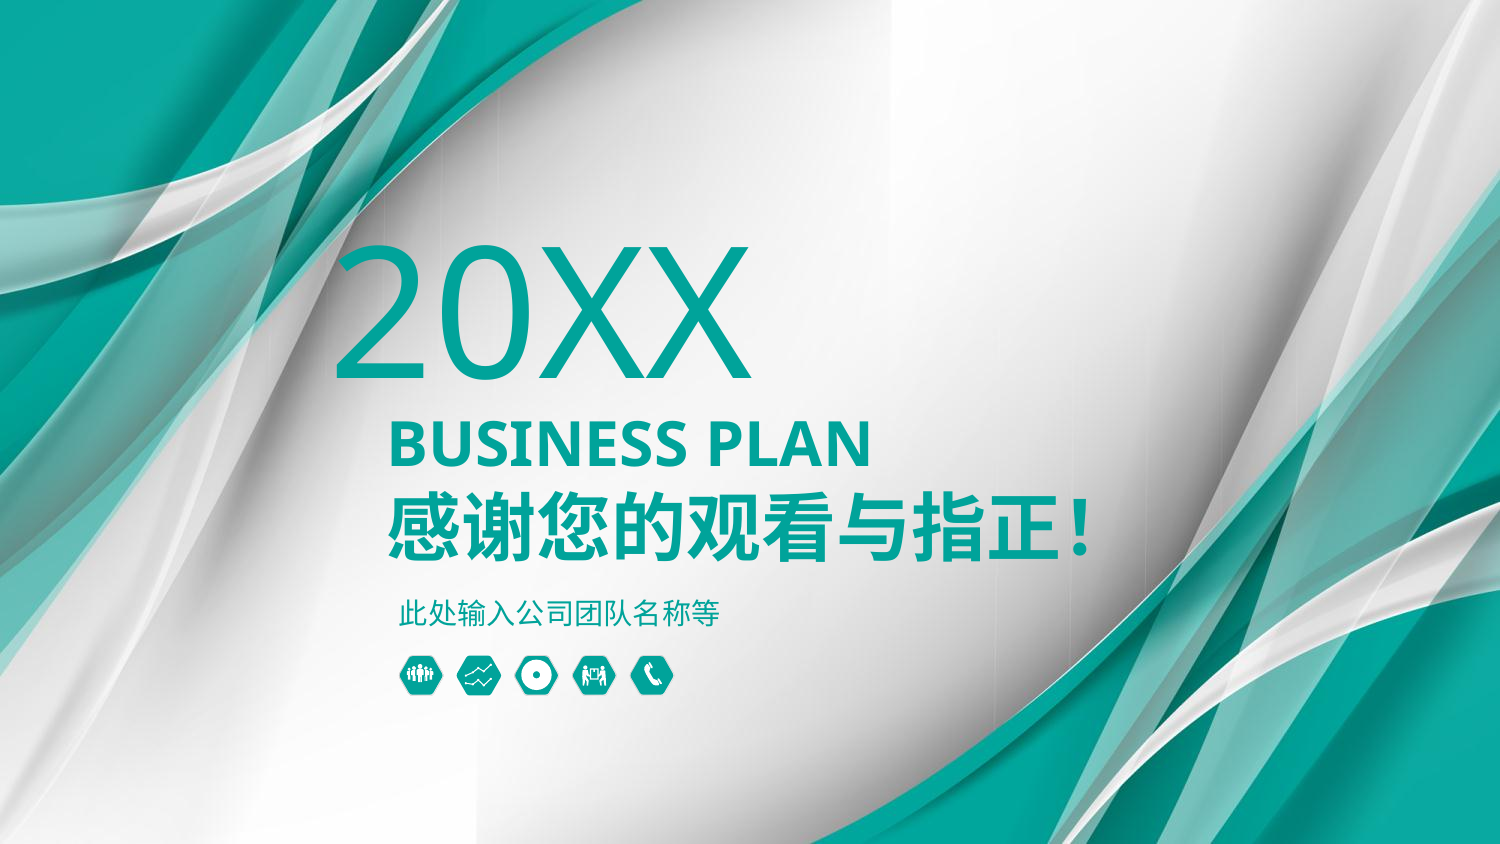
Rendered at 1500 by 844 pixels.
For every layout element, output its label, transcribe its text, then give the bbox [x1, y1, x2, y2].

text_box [398, 655, 675, 696]
text_box 感谢您的观看与指正！ [371, 472, 1418, 578]
text_box 20XX [314, 188, 769, 423]
text_box BUSINESS PLAN [371, 396, 889, 486]
text_box 此处输入公司团队名称等 [399, 595, 1120, 631]
picture [0, 0, 1500, 844]
